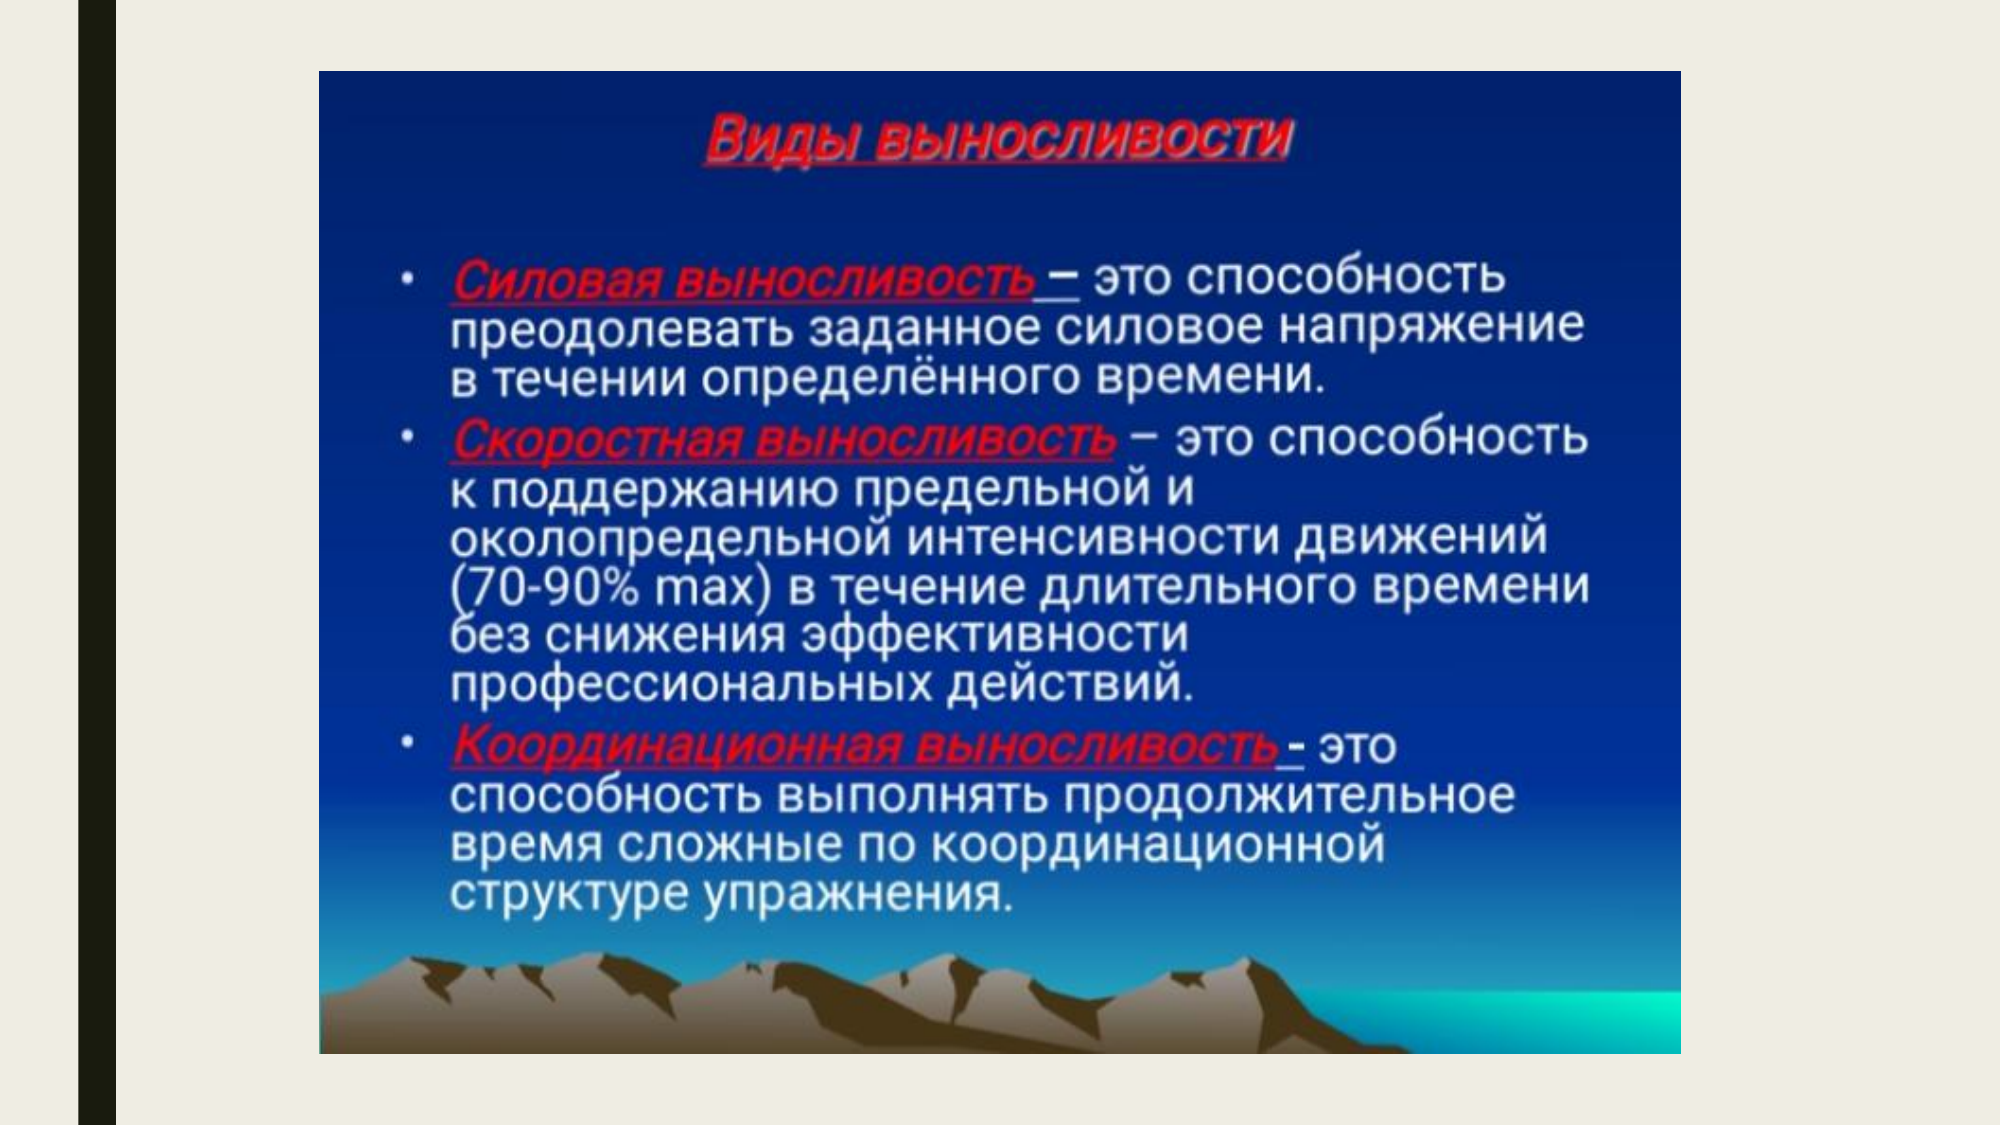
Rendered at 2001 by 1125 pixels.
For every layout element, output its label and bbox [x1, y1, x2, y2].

list [319, 71, 1681, 1054]
